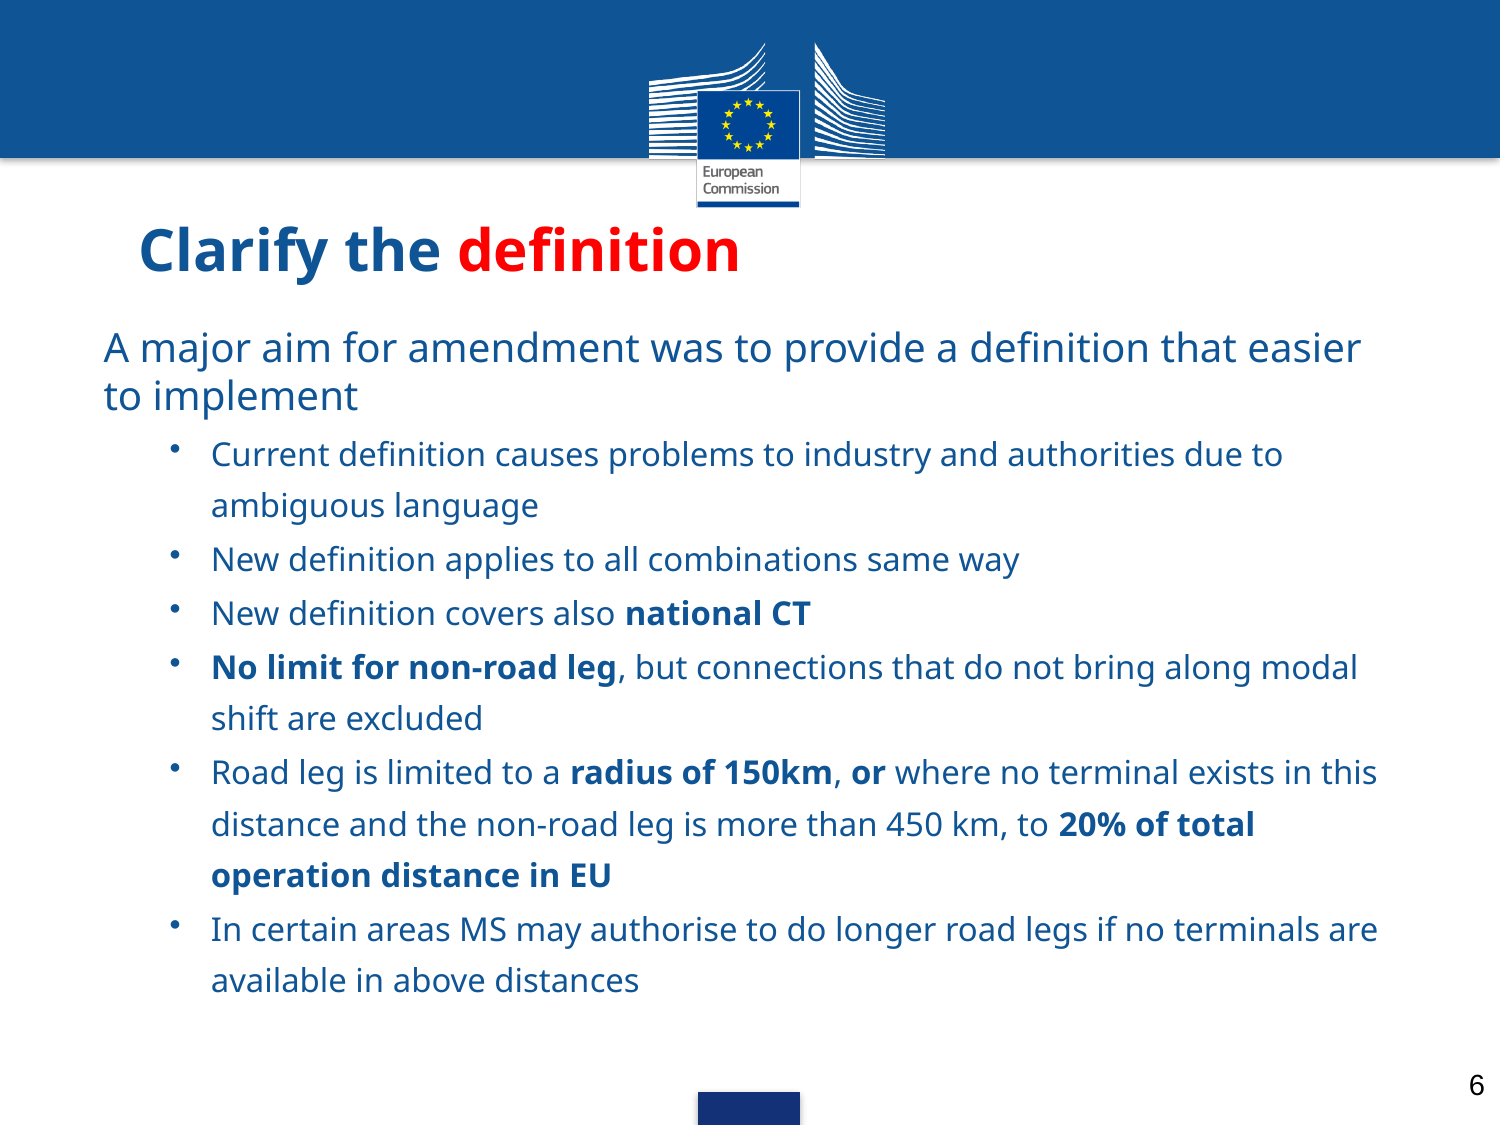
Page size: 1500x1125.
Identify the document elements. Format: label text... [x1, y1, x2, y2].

slide_number 6 [1376, 1058, 1500, 1125]
list A major aim for amendment was to provide a definition that easier to implement Current definition causes problems to industry and authorities due to ambiguous language New definition applies to all combinations same way New definition covers also national CT No limit for non-road leg, but connections that do not bring along modal shift are excluded Road leg is limited to a radius of 150km, or where no terminal exists in this distance and the non-road leg is more than 450 km, to 20% of total operation distance in EU In certain areas MS may authorise to do longer road legs if no terminals are available in above distances [88, 314, 1403, 1059]
picture [649, 42, 885, 184]
title Clarify the definition [64, 184, 1415, 312]
